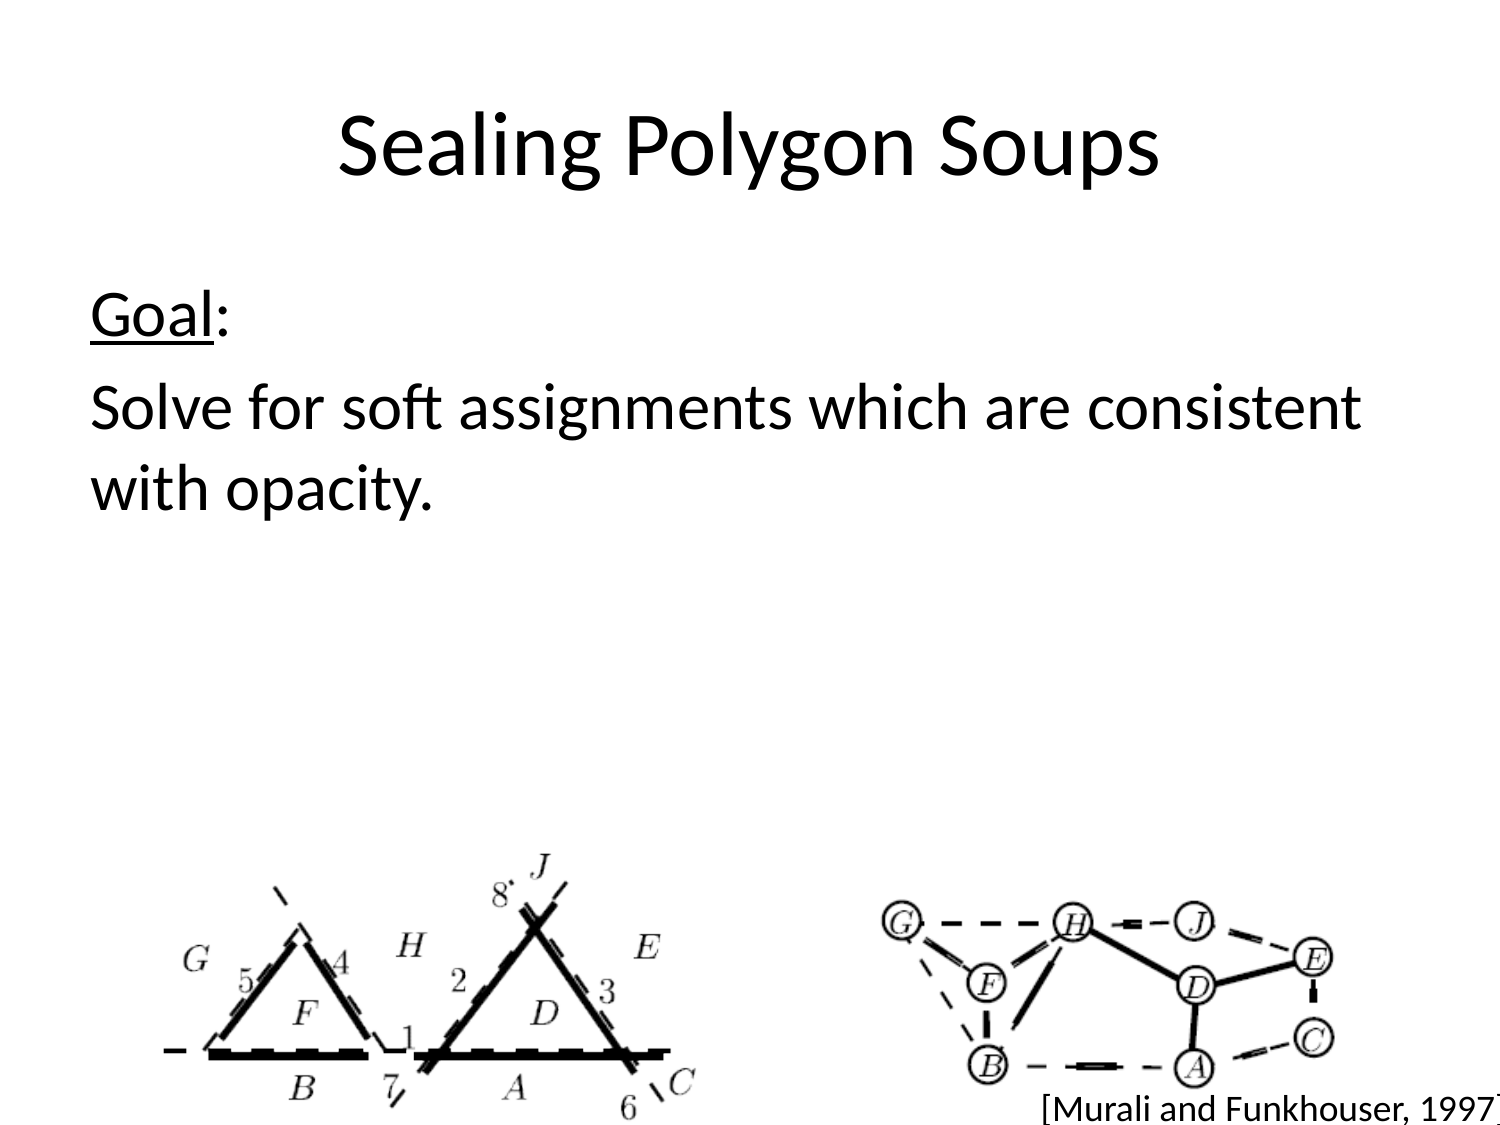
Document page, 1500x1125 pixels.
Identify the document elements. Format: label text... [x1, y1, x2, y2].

list Goal: Solve for soft assignments which are consistent with opacity. [75, 262, 1425, 1005]
picture [862, 887, 1341, 1094]
title Sealing Polygon Soups [75, 45, 1425, 233]
text_box [Murali and Funkhouser, 1997] [1025, 1076, 1500, 1125]
picture [137, 826, 717, 1125]
